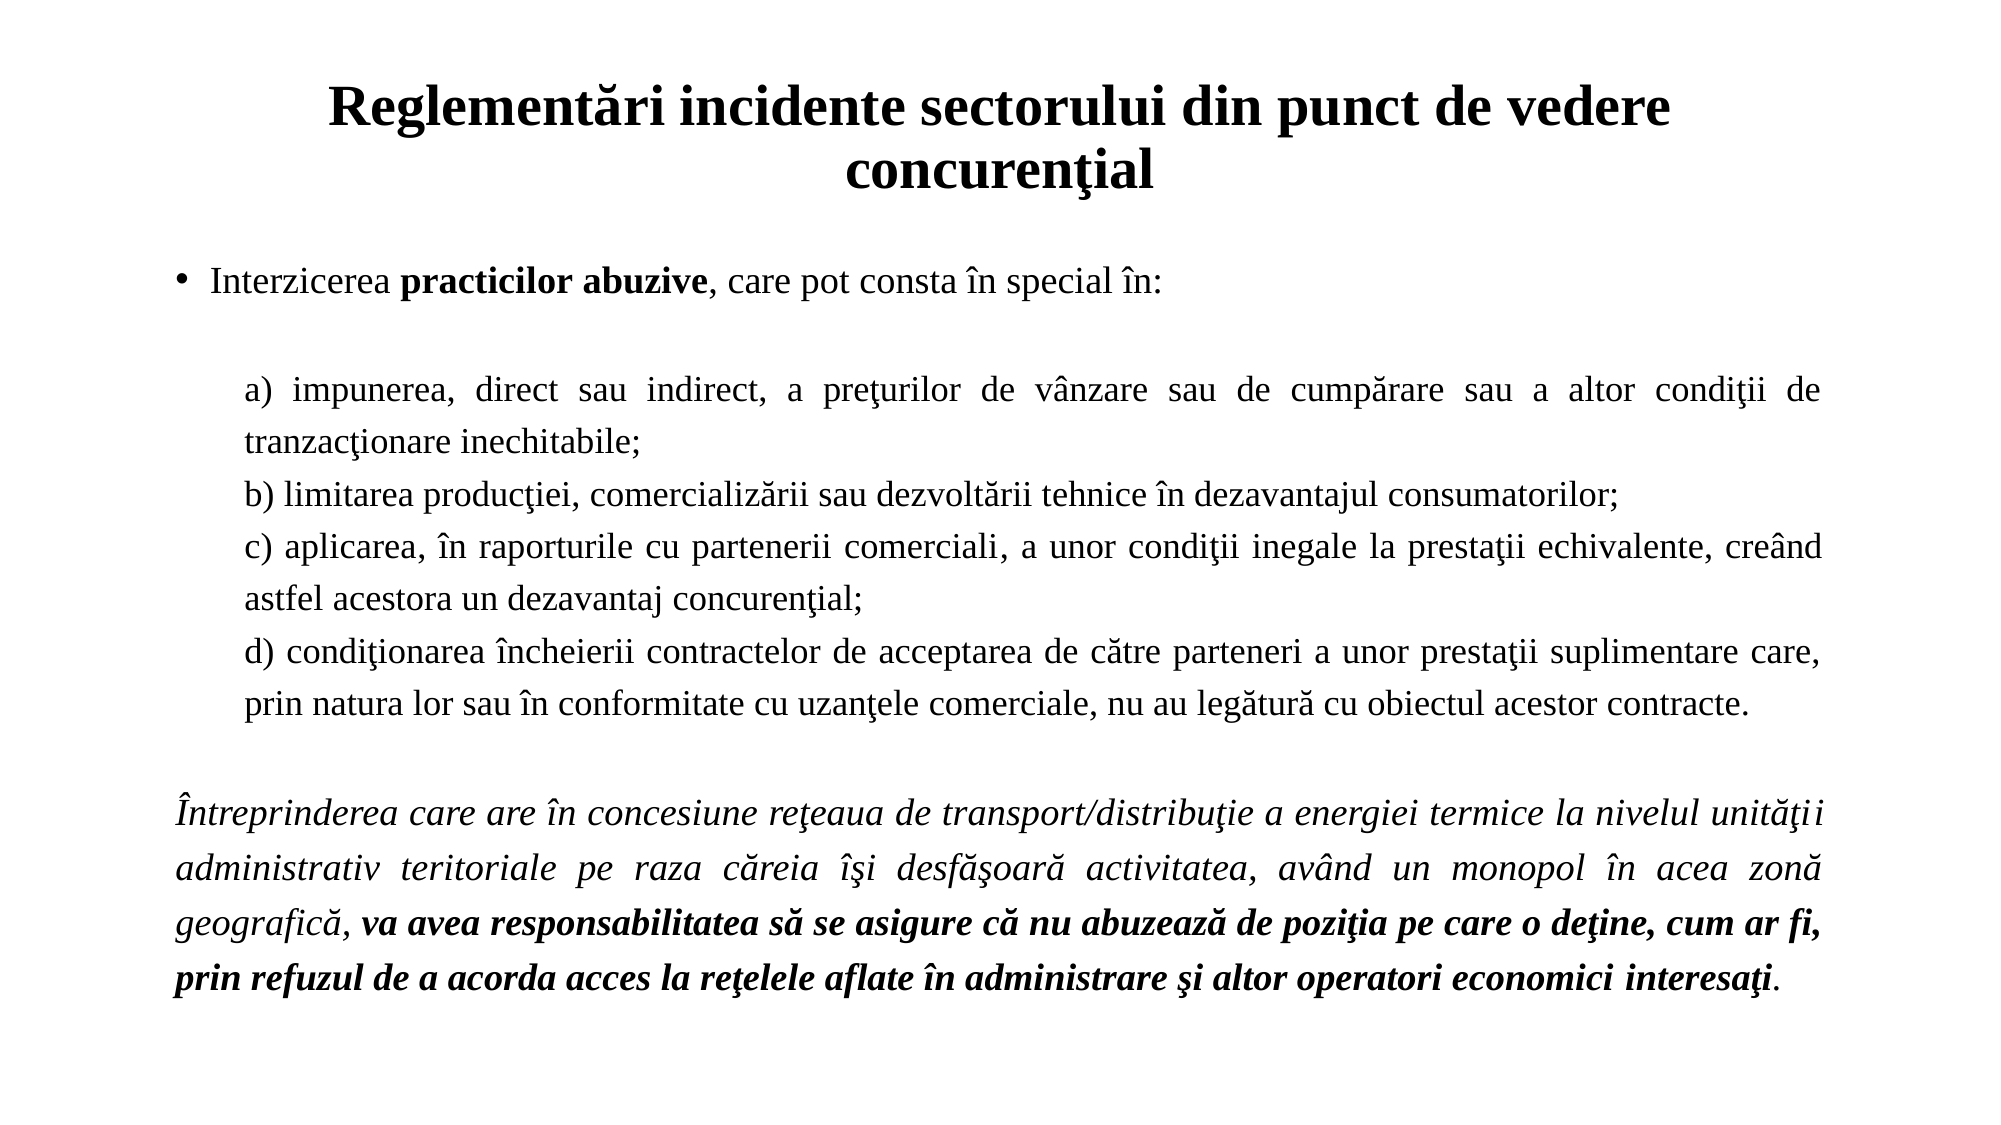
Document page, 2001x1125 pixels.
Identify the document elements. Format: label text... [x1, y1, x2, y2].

list Interzicerea practicilor abuzive, care pot consta în special în: a) impunerea, direct sau indirect, a preţurilor de vânzare sau de cumpărare sau a altor condiţii de tranzacţionare inechitabile; b) limitarea producţiei, comercializării sau dezvoltării tehnice în dezavantajul consumatorilor; c) aplicarea, în raporturile cu partenerii comerciali, a unor condiţii inegale la prestaţii echivalente, creând astfel acestora un dezavantaj concurenţial; d) condiţionarea încheierii contractelor de acceptarea de către parteneri a unor prestaţii suplimentare care, prin natura lor sau în conformitate cu uzanţele comerciale, nu au legătură cu obiectul acestor contracte. Întreprinderea care are în concesiune reţeaua de transport/distribuţie a energiei termice la nivelul unităţii administrativ teritoriale pe raza căreia îşi desfăşoară activitatea, având un monopol în acea zonă geografică, va avea responsabilitatea să se asigure că nu abuzează de poziţia pe care o deţine, cum ar fi, prin refuzul de a acorda acces la reţelele aflate în administrare şi altor operatori economici interesaţi. [160, 210, 1840, 1010]
text_box Reglementări incidente sectorului din punct de vedere concurenţial [160, 67, 1840, 209]
